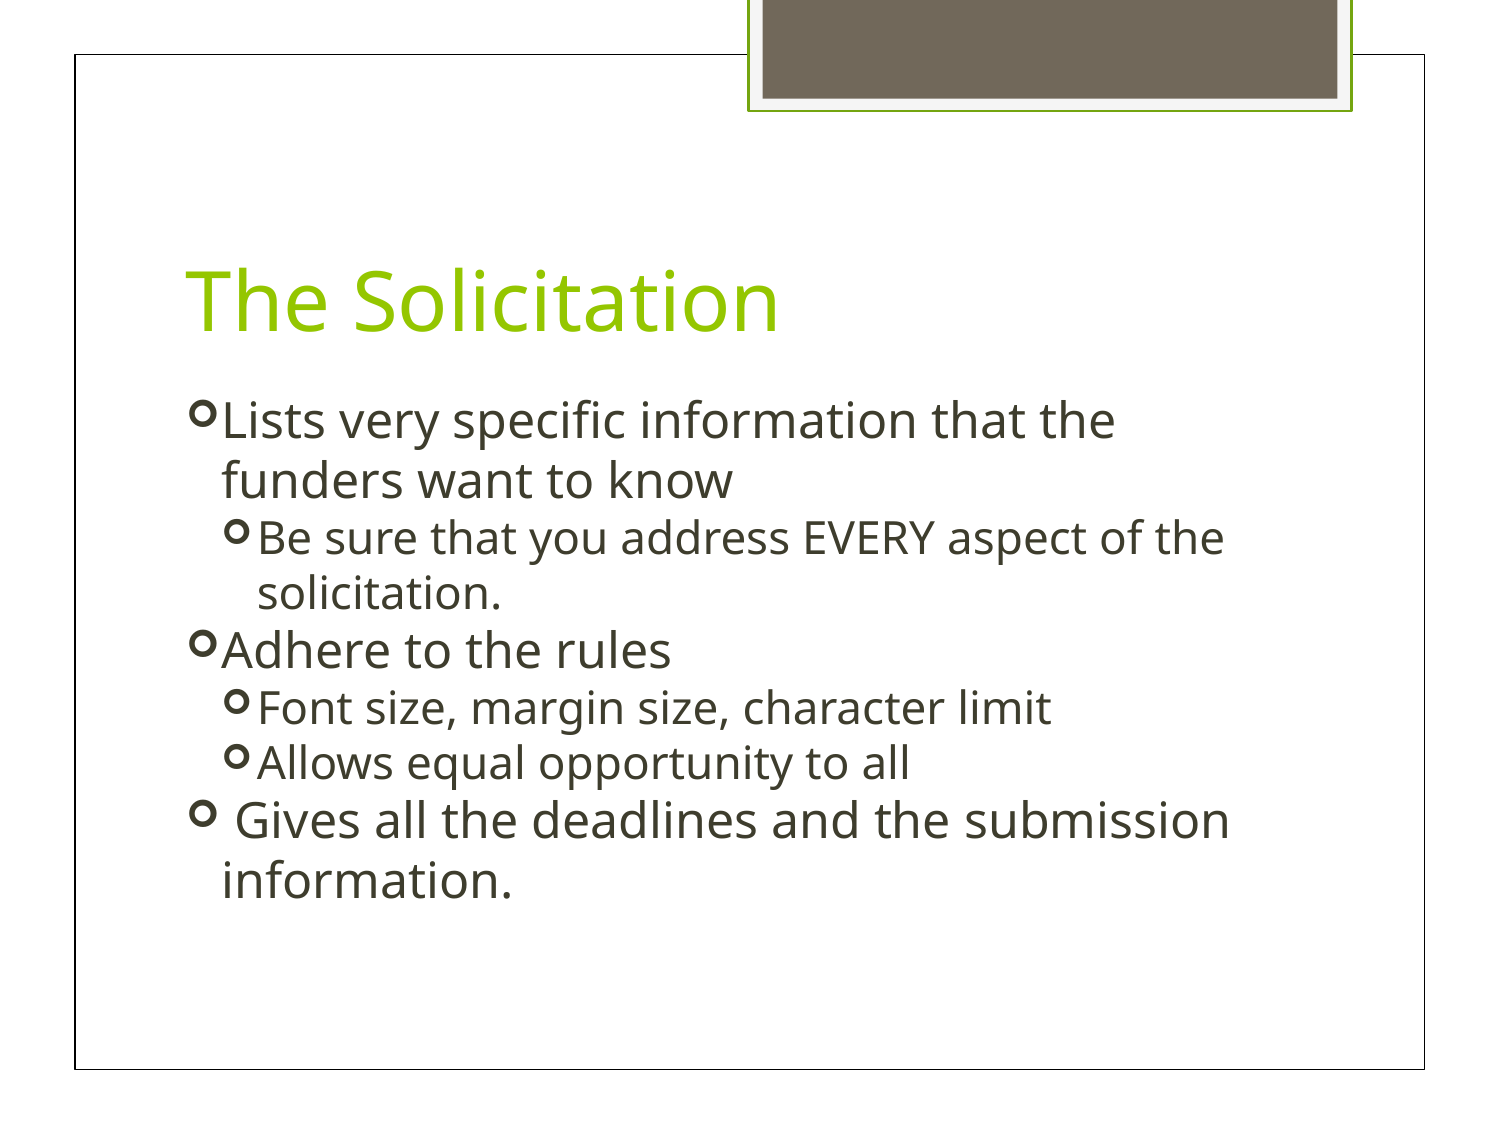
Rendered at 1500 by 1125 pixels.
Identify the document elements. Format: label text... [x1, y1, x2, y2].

text_box The Solicitation [171, 168, 1324, 356]
text_box Lists very specific information that the funders want to know Be sure that you address EVERY aspect of the solicitation. Adhere to the rules Font size, margin size, character limit Allows equal opportunity to all Gives all the deadlines and the submission information. [171, 381, 1283, 957]
